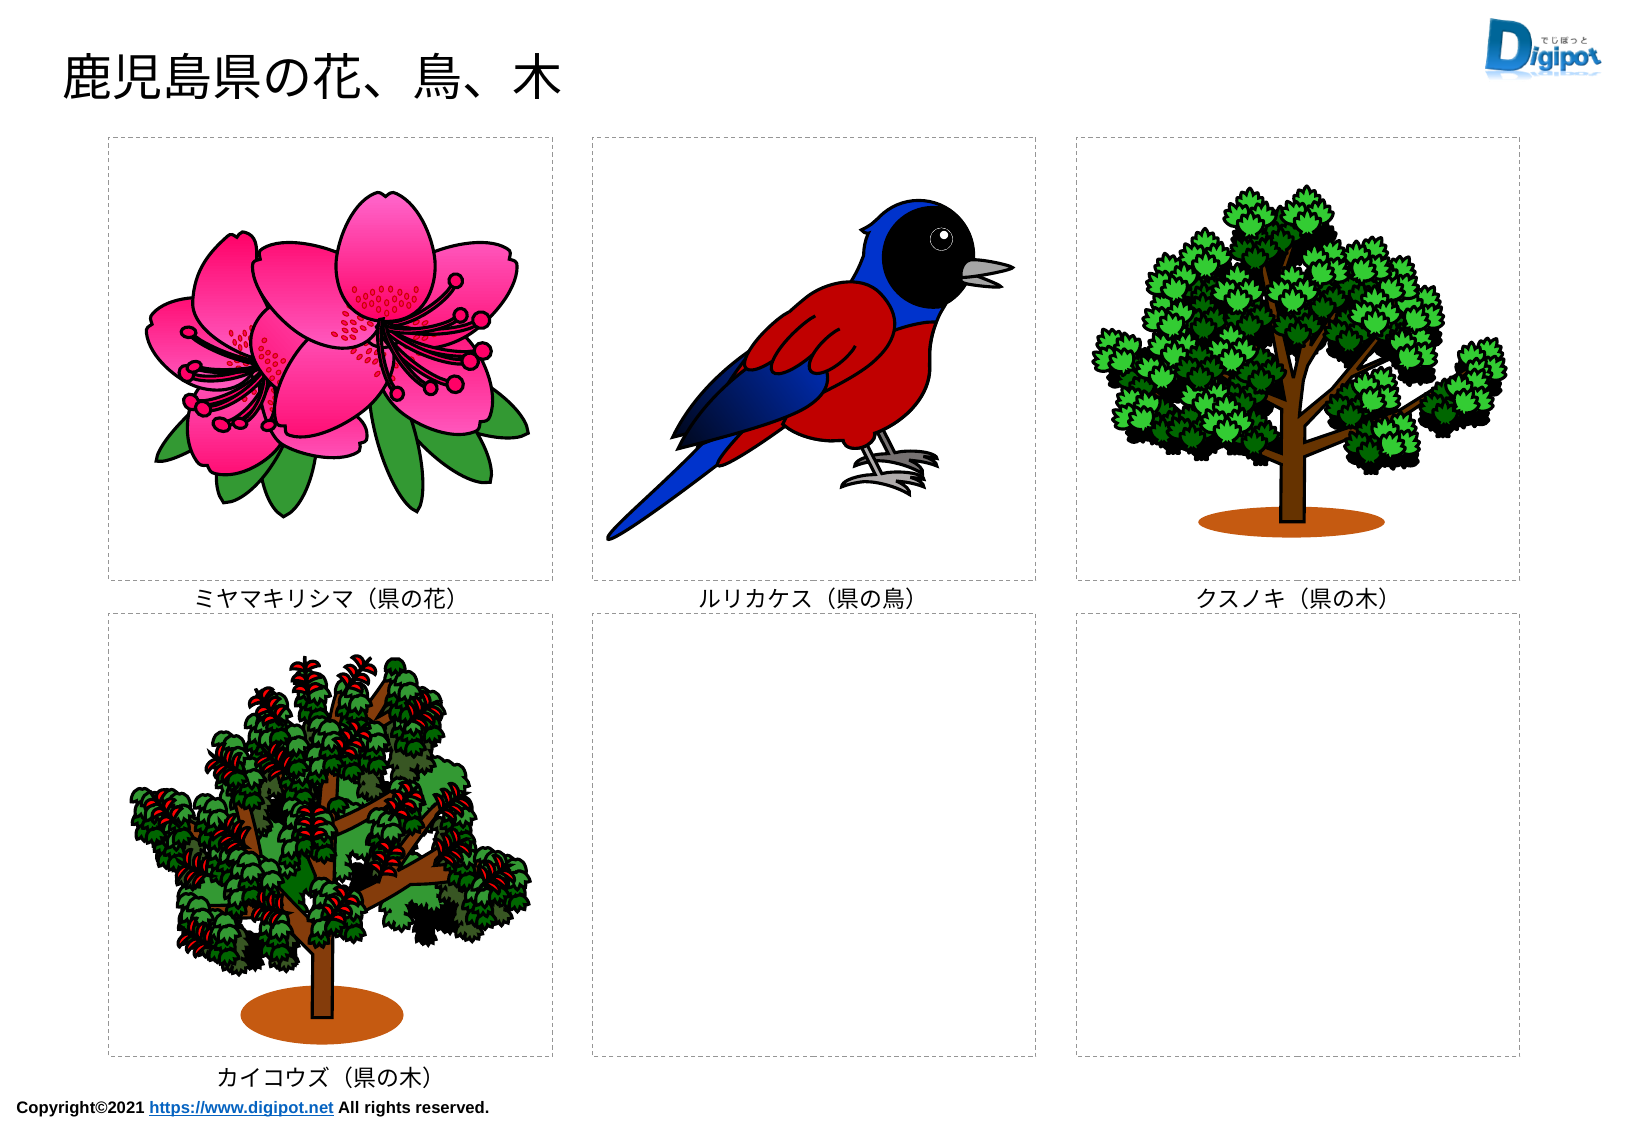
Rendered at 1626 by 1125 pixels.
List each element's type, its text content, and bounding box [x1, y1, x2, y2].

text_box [131, 652, 530, 1045]
text_box ルリカケス（県の鳥） [587, 577, 1041, 620]
picture [1485, 18, 1602, 82]
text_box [1089, 186, 1511, 538]
text_box ミヤマキリシマ（県の花） [104, 577, 558, 620]
text_box 鹿児島県の花、鳥、木 [47, 38, 578, 113]
text_box カイコウズ（県の木） [104, 1056, 558, 1099]
text_box クスノキ（県の木） [1071, 577, 1525, 620]
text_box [139, 192, 523, 526]
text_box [577, 207, 1013, 495]
